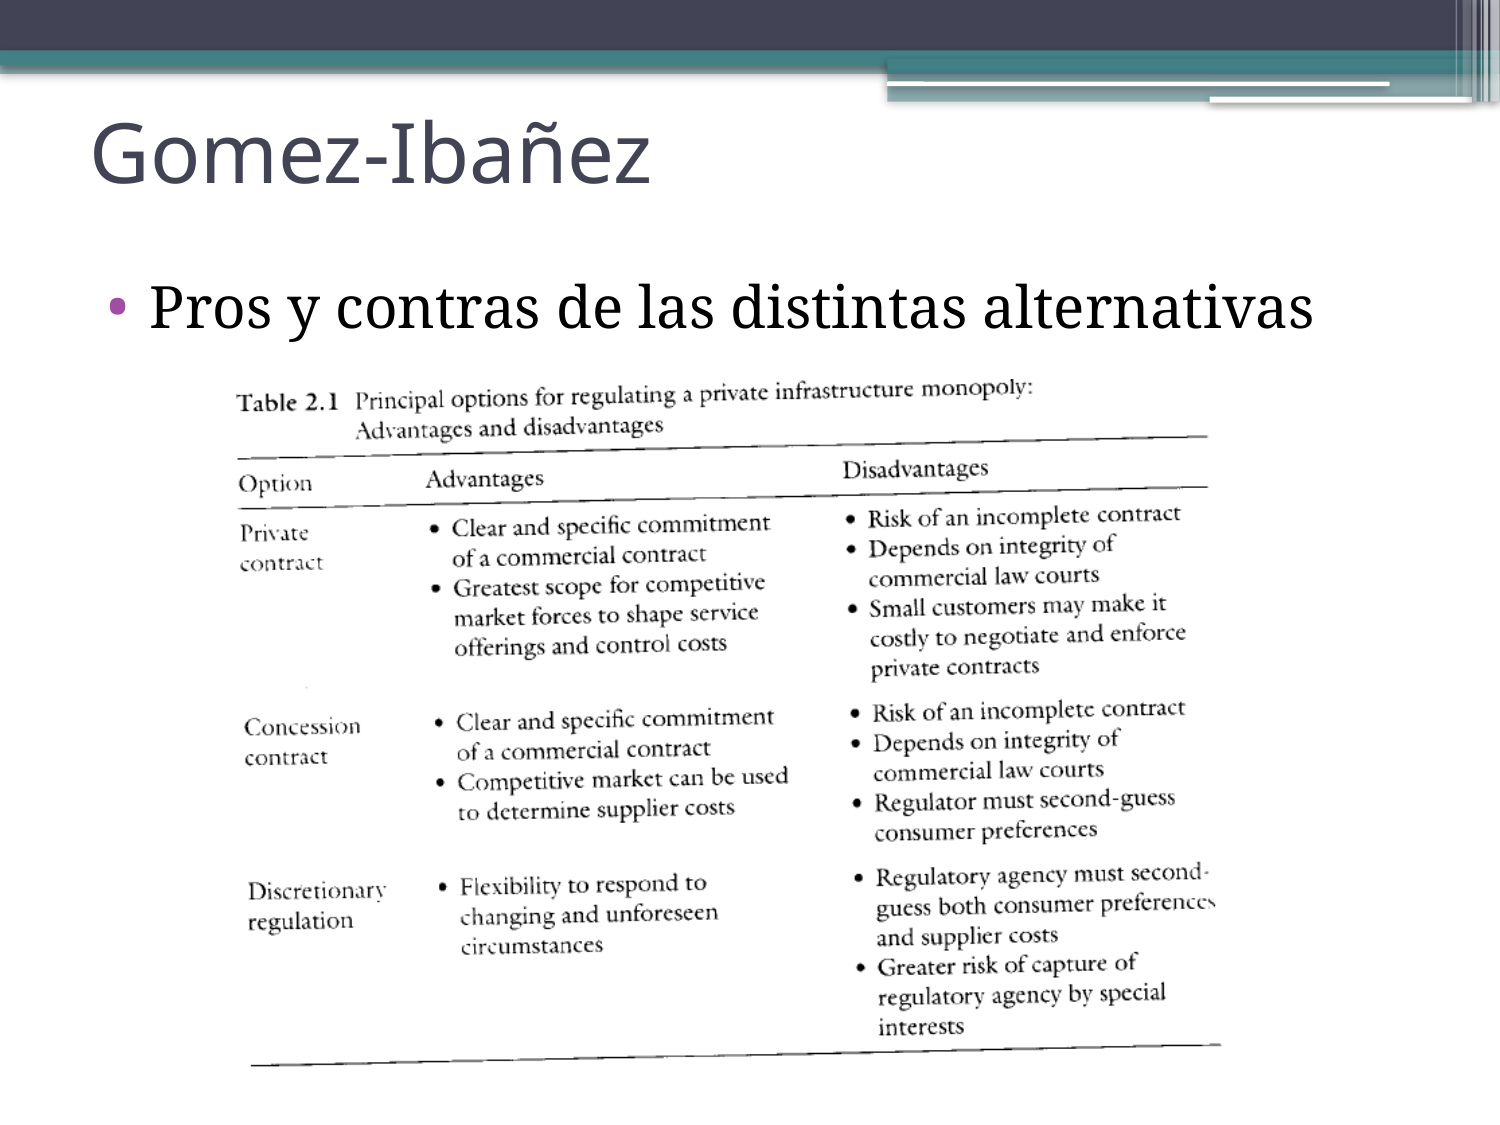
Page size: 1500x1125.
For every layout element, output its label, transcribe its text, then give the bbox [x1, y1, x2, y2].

list Pros y contras de las distintas alternativas [75, 262, 1425, 972]
picture [199, 378, 1257, 1088]
title Gomez-Ibañez [75, 62, 1425, 238]
